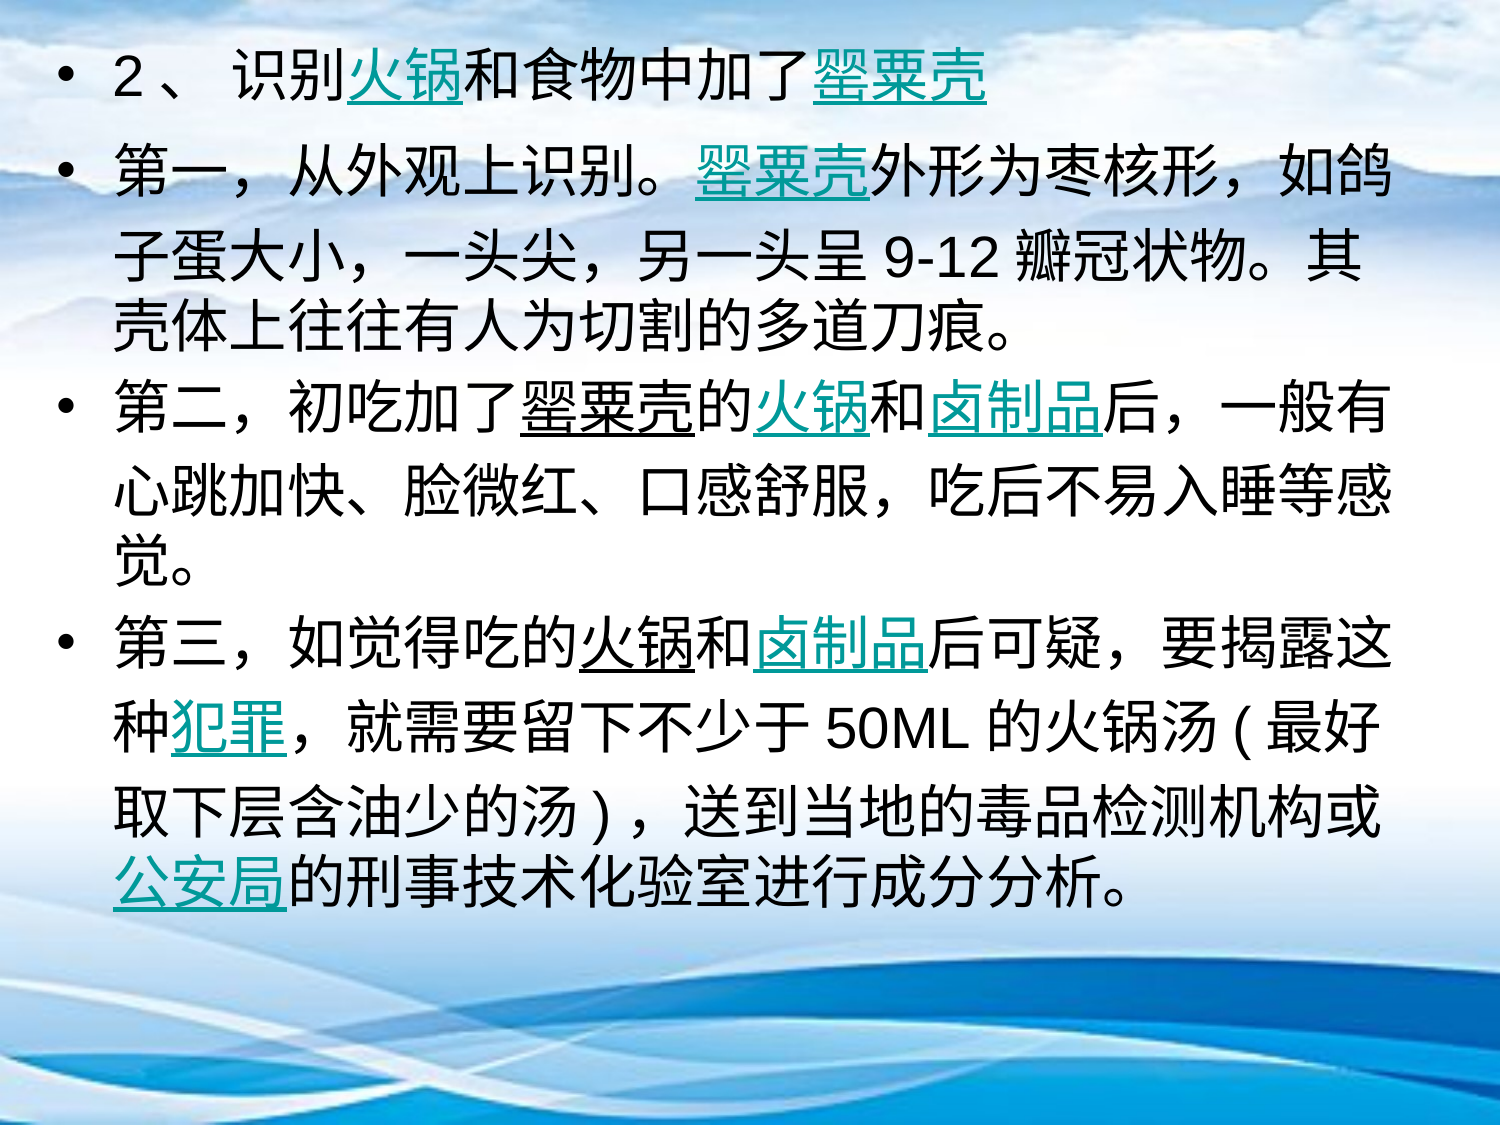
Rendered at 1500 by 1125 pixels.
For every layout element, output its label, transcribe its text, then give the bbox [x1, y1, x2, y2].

list 2、 识别火锅和食物中加了罂粟壳 第一，从外观上识别。罂粟壳外形为枣核形，如鸽子蛋大小，一头尖，另一头呈9-12瓣冠状物。其壳体上往往有人为切割的多道刀痕。 第二，初吃加了罂粟壳的火锅和卤制品后，一般有心跳加快、脸微红、口感舒服，吃后不易入睡等感觉。 第三，如觉得吃的火锅和卤制品后可疑，要揭露这种犯罪，就需要留下不少于50ML的火锅汤(最好取下层含油少的汤)，送到当地的毒品检测机构或公安局的刑事技术化验室进行成分分析。 [40, 30, 1426, 1059]
picture [0, 0, 1500, 1125]
